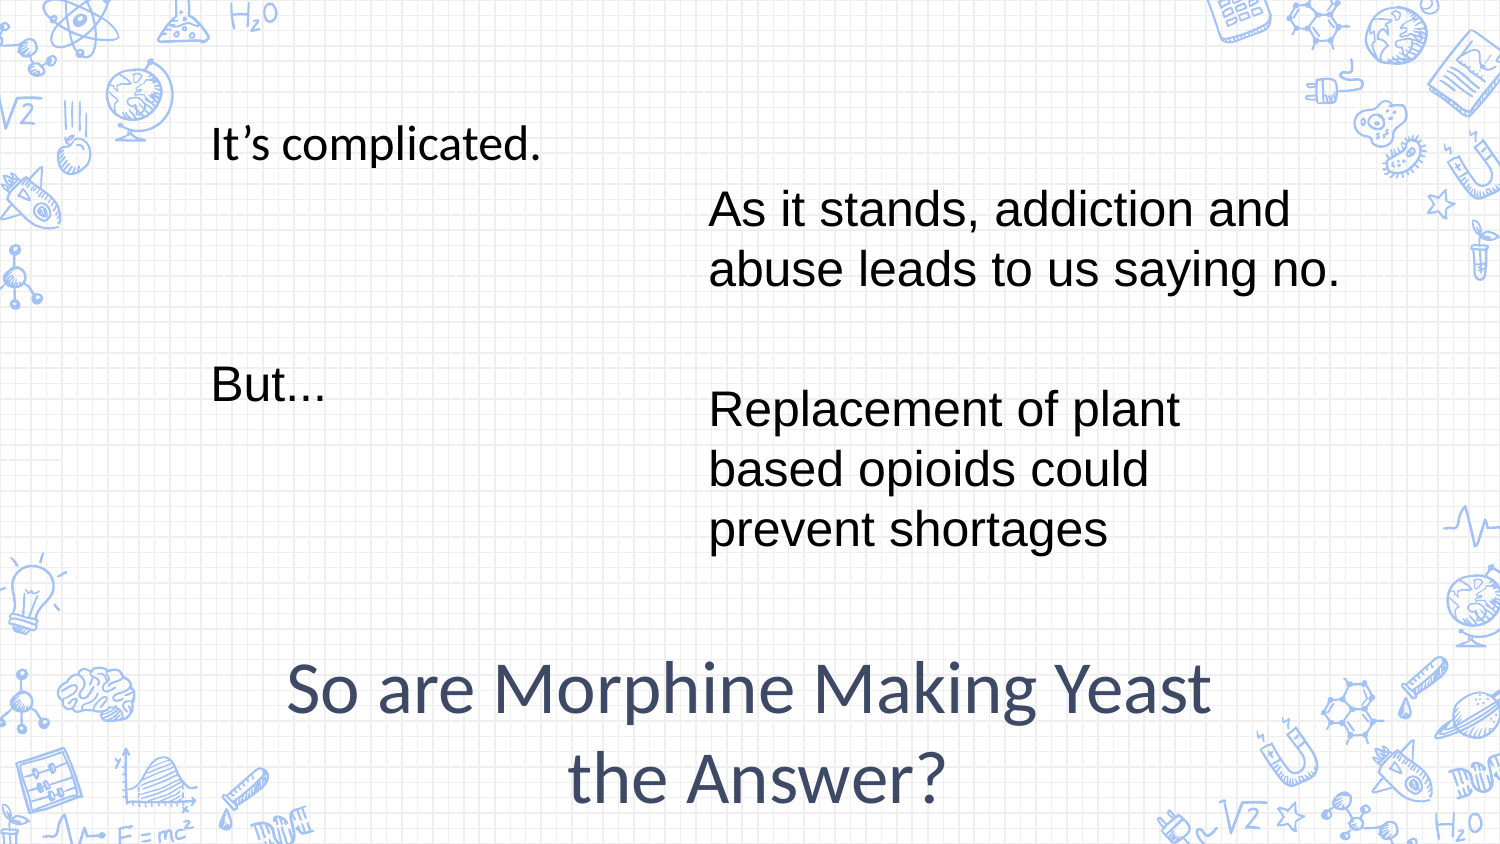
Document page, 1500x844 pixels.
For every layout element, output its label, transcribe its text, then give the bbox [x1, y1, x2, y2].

text_box But... [195, 336, 737, 446]
list So are Morphine Making Yeast the Answer? [75, 623, 1425, 709]
text_box It’s complicated. [195, 95, 775, 361]
text_box Replacement of plant based opioids could prevent shortages [693, 361, 1338, 611]
text_box As it stands, addiction and abuse leads to us saying no. [693, 161, 1399, 247]
